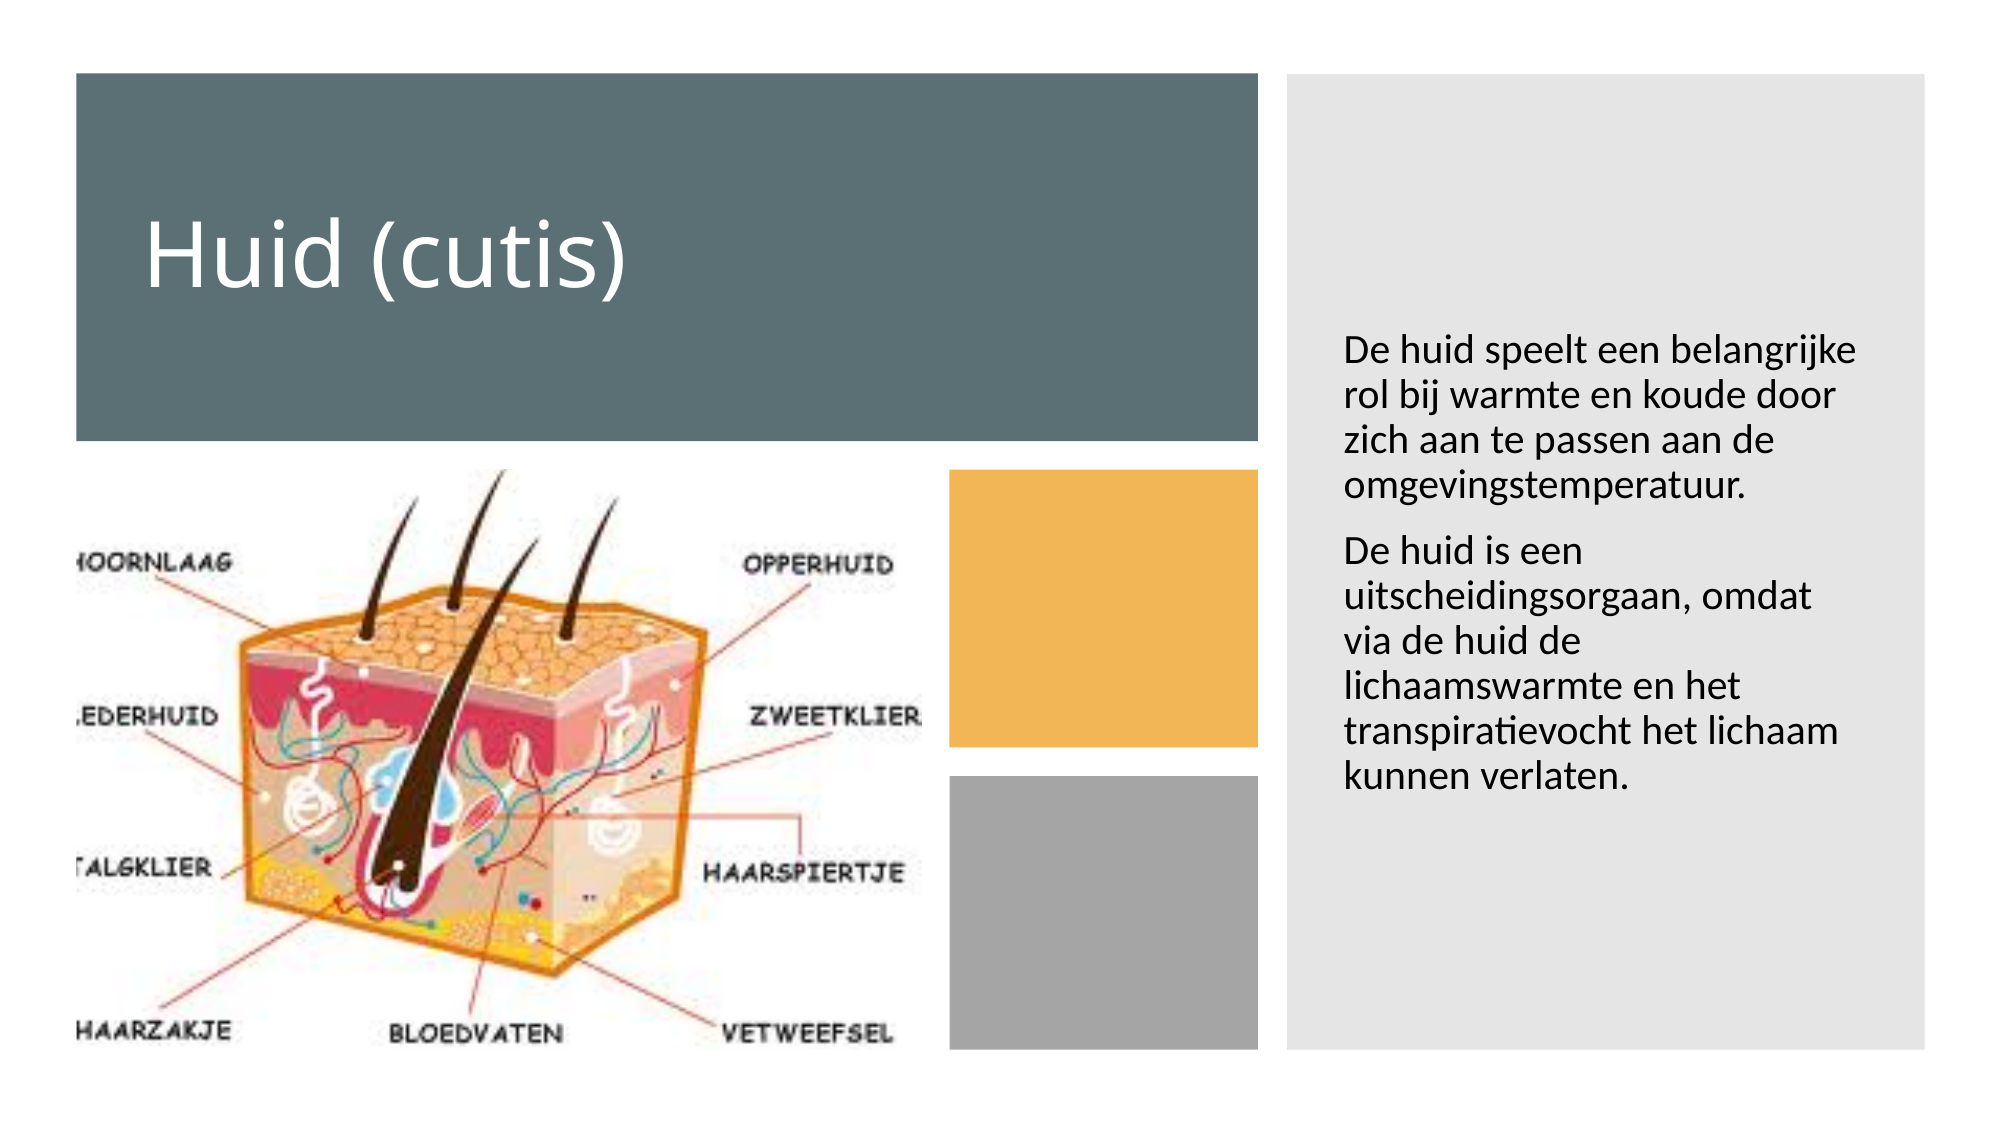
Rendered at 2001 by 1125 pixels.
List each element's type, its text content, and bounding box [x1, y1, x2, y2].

text_box [1286, 73, 1926, 1051]
title Huid (cutis) [127, 120, 1208, 396]
picture [76, 469, 922, 1050]
text_box [75, 72, 1259, 442]
text_box [949, 775, 1259, 1051]
list De huid speelt een belangrijke rol bij warmte en koude door zich aan te passen aan de omgevingstemperatuur. De huid is een uitscheidingsorgaan, omdat via de huid de lichaamswarmte en het transpiratievocht het lichaam kunnen verlaten. [1328, 130, 1873, 996]
text_box [948, 469, 1259, 748]
